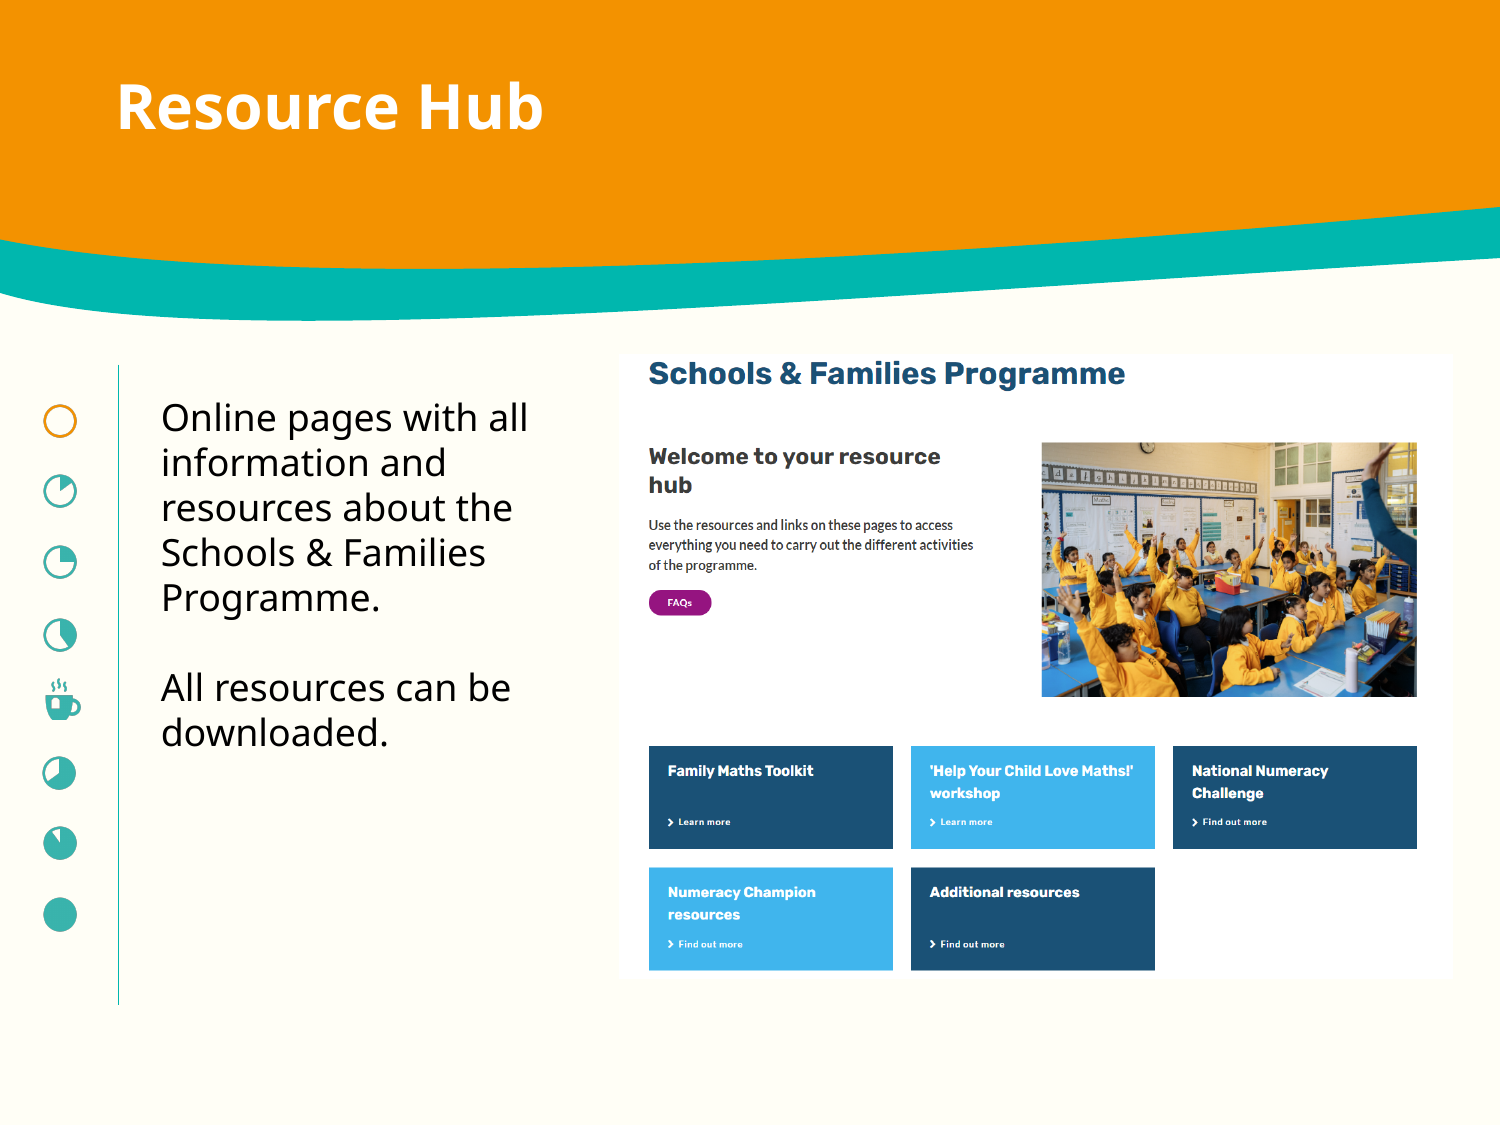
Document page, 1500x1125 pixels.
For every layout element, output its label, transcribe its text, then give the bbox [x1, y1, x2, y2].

picture [36, 672, 90, 726]
picture [618, 354, 1453, 979]
picture [38, 752, 80, 794]
picture [39, 822, 81, 864]
picture [39, 614, 81, 656]
list Resource Hub [100, 67, 1411, 258]
picture [39, 893, 81, 936]
picture [39, 470, 81, 512]
picture [39, 541, 81, 583]
text_box Online pages with all information and resources about the Schools & Families Programme. All resources can be downloaded. [145, 386, 618, 807]
picture [39, 400, 81, 442]
